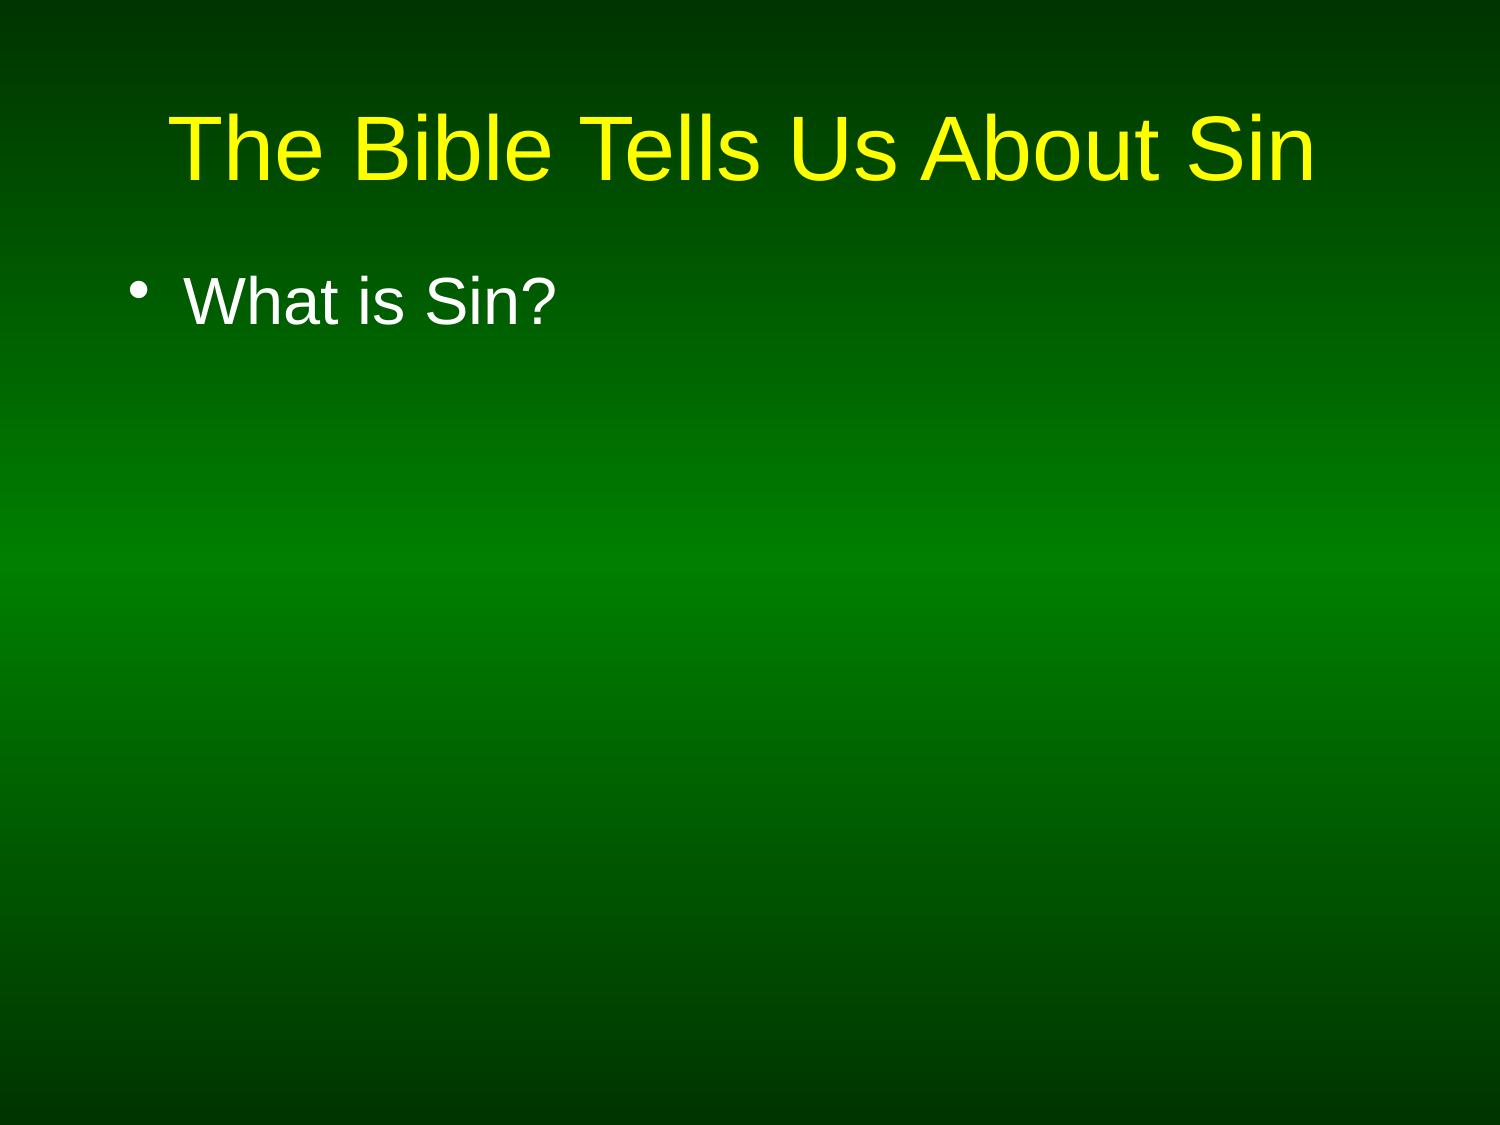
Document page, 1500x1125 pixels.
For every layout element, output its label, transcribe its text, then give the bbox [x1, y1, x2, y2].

title The Bible Tells Us About Sin [50, 50, 1438, 238]
list What is Sin? [112, 249, 1450, 338]
